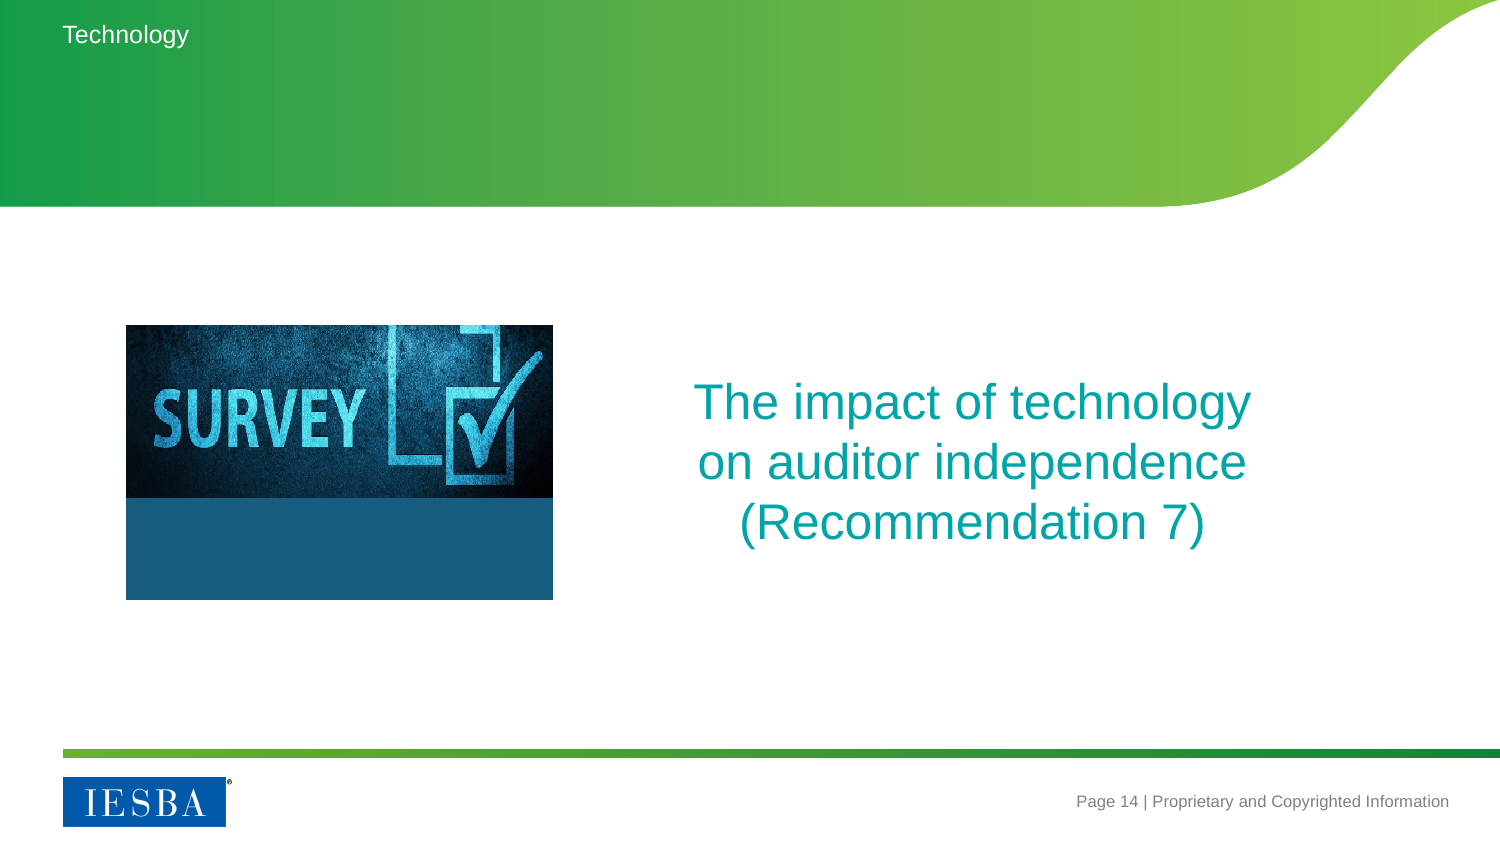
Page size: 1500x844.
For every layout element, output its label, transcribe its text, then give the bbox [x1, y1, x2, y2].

text_box The impact of technology on auditor independence (Recommendation 7) [595, 362, 1275, 558]
picture [0, 0, 1500, 207]
picture [63, 777, 232, 827]
subtitle Technology [62, 22, 500, 51]
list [124, 324, 553, 600]
